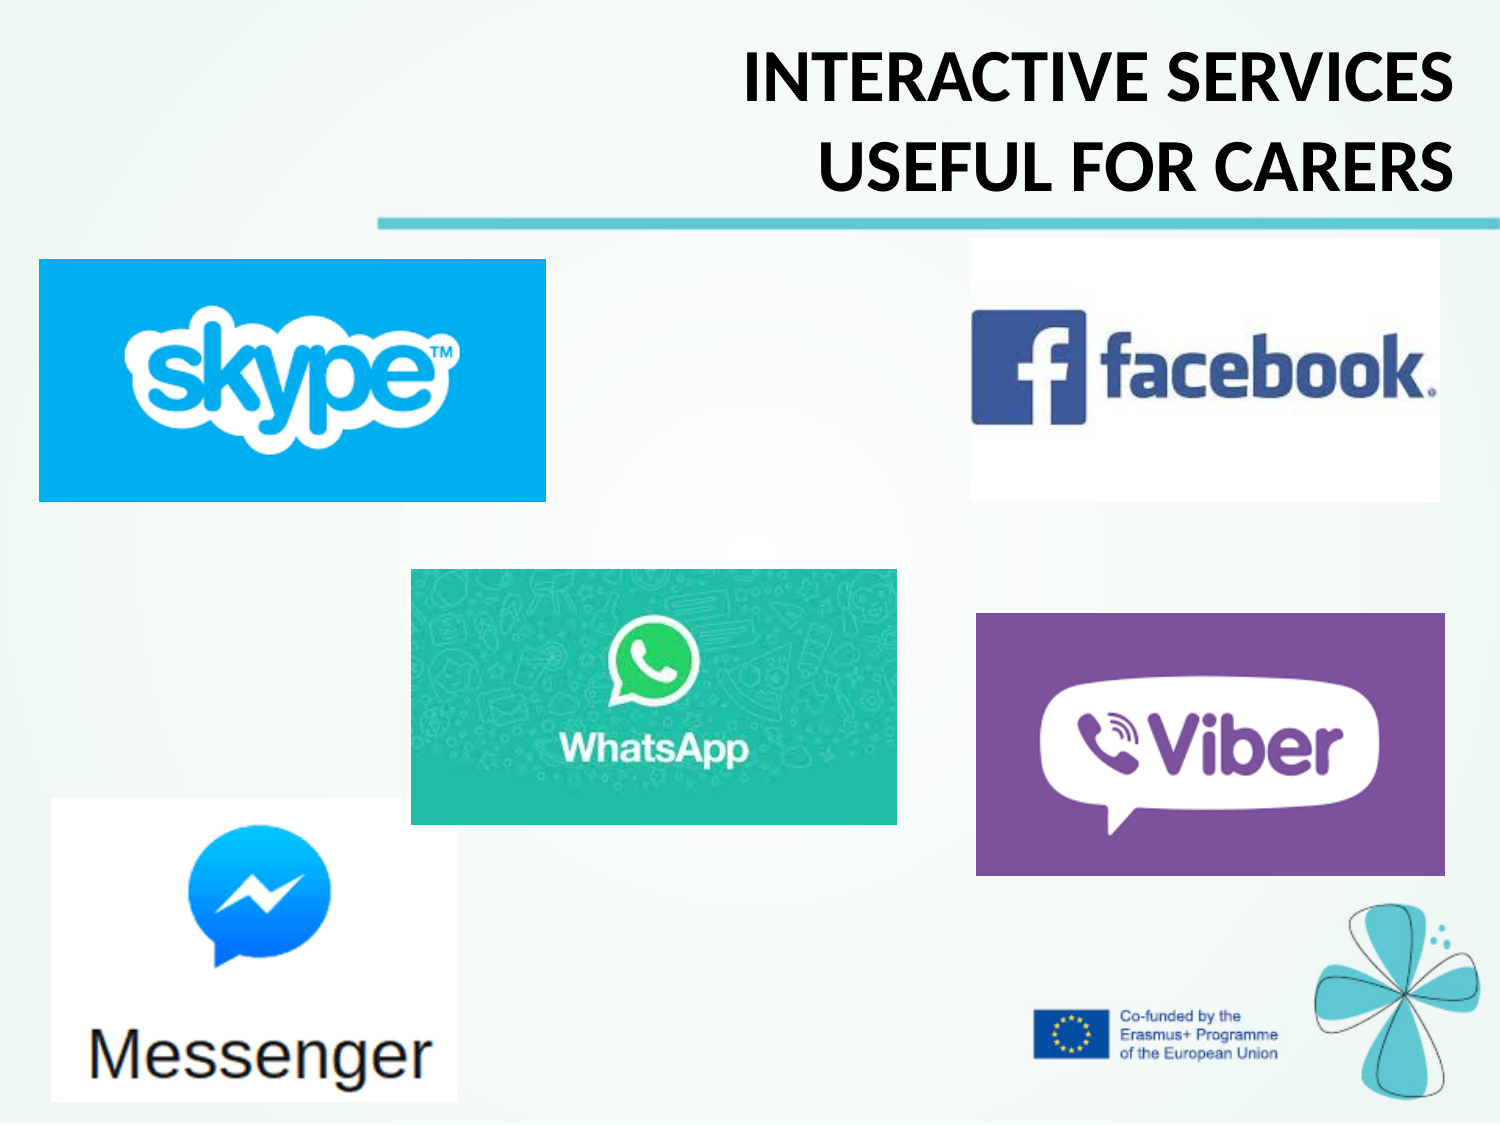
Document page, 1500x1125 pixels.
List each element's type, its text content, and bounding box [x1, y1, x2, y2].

picture [0, 0, 1500, 1125]
text_box INTERACTIVE SERVICES USEFUL FOR CARERS [324, 19, 1471, 214]
